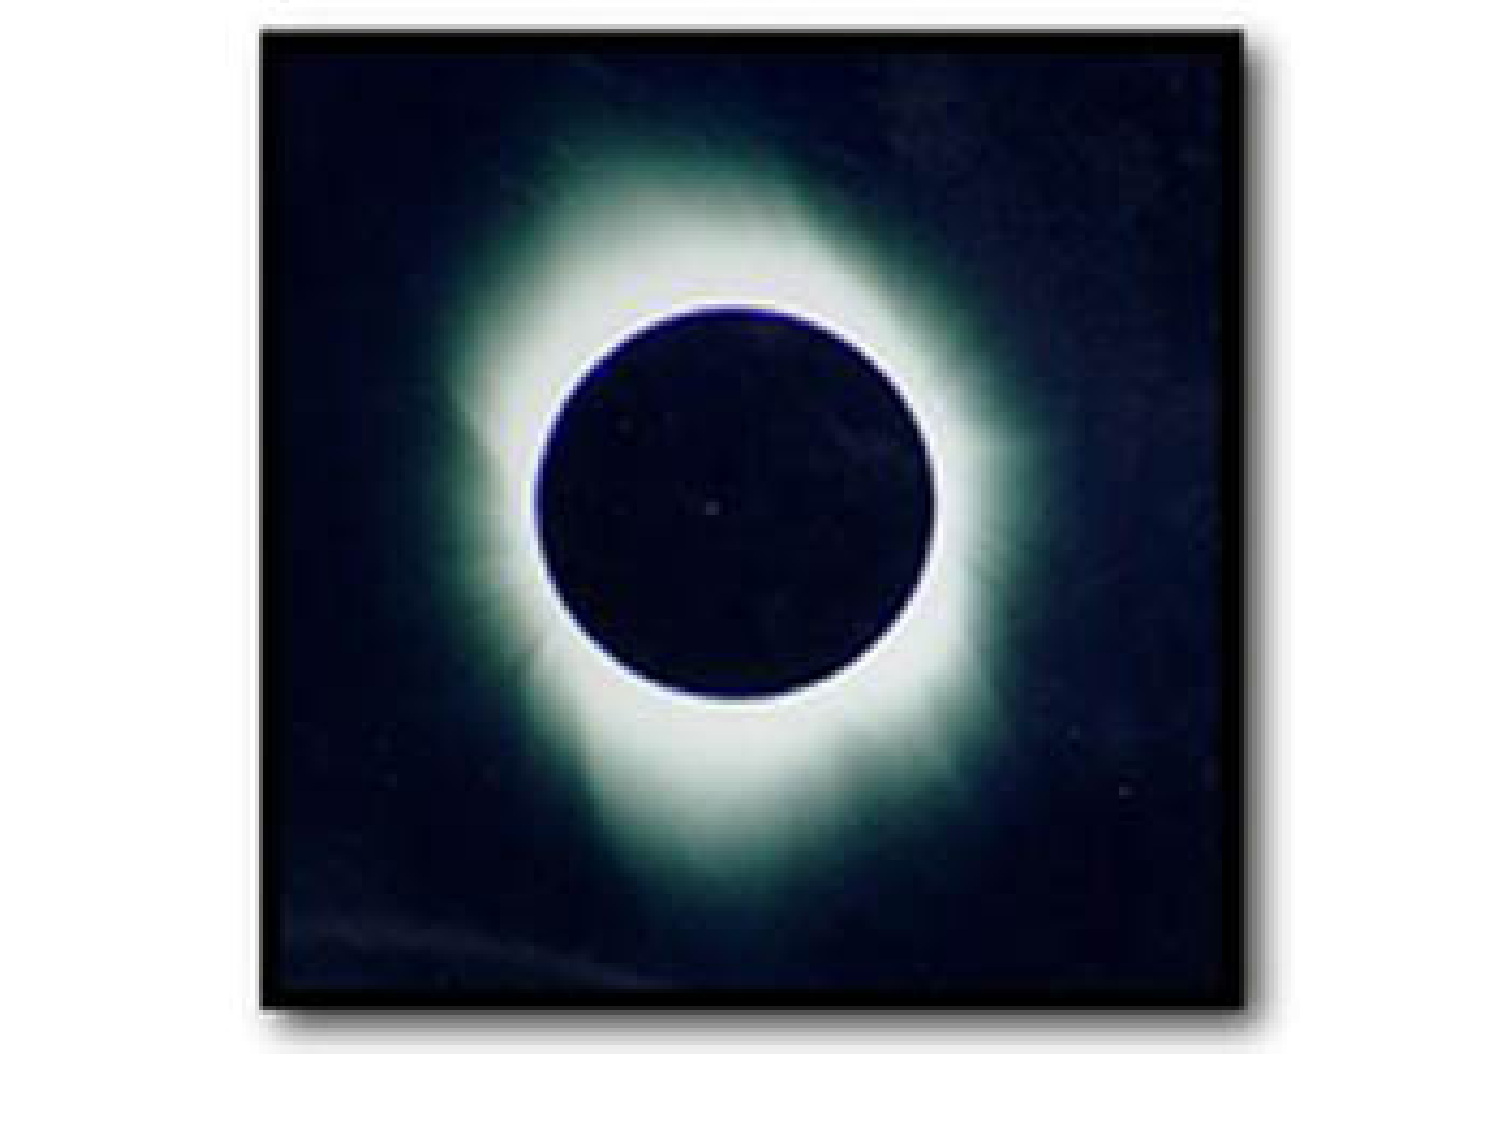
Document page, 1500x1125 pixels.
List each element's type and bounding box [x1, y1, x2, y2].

picture [224, 0, 1301, 1054]
